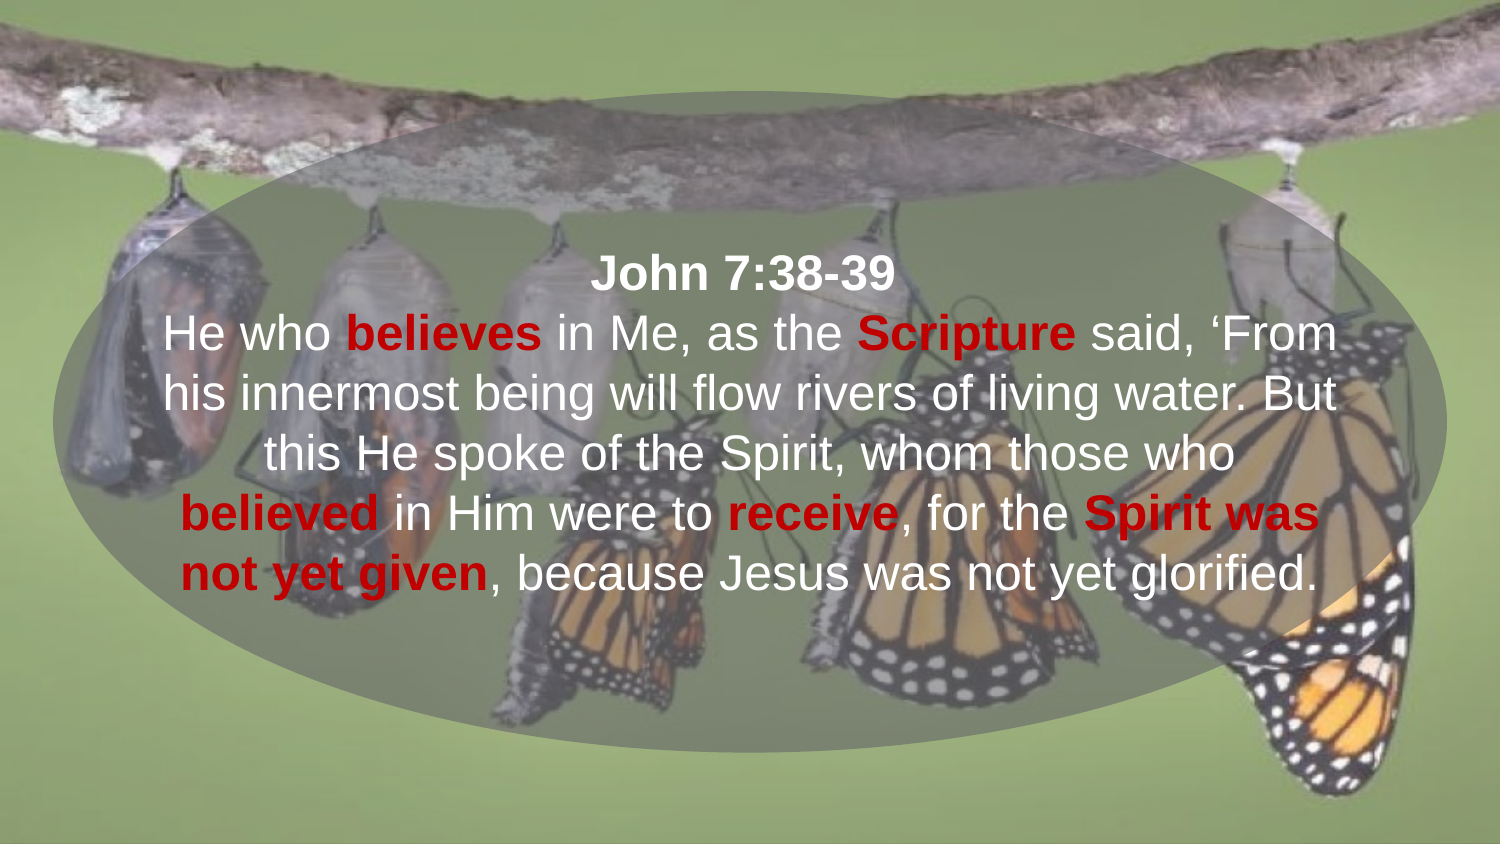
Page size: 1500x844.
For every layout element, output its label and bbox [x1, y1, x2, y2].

picture [0, 0, 1500, 844]
text_box [52, 90, 1448, 753]
